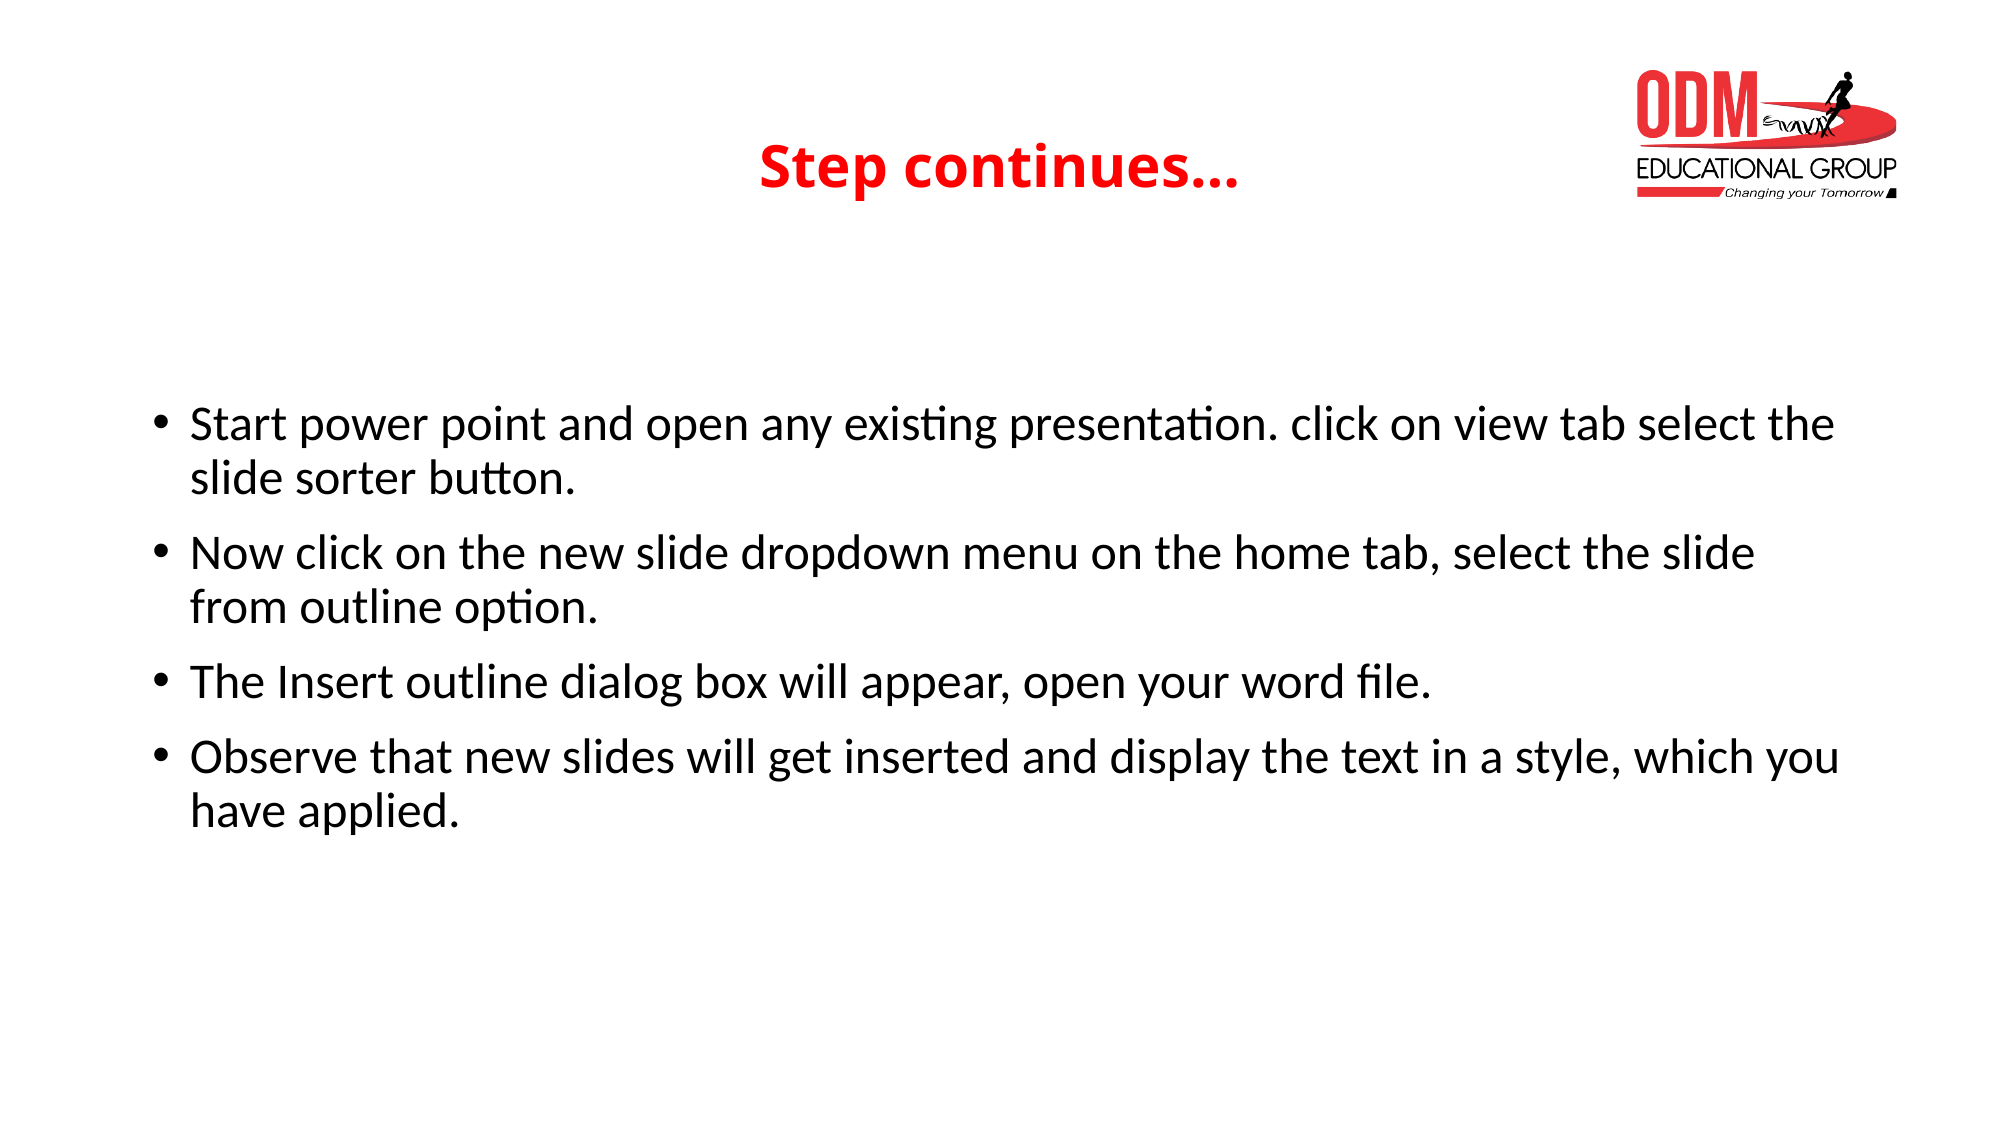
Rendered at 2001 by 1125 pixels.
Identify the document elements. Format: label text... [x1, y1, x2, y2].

list Start power point and open any existing presentation. click on view tab select the slide sorter button. Now click on the new slide dropdown menu on the home tab, select the slide from outline option. The Insert outline dialog box will appear, open your word file. Observe that new slides will get inserted and display the text in a style, which you have applied. [137, 299, 1863, 1014]
title Step continues… [137, 59, 1863, 278]
text_box [1637, 70, 1897, 199]
